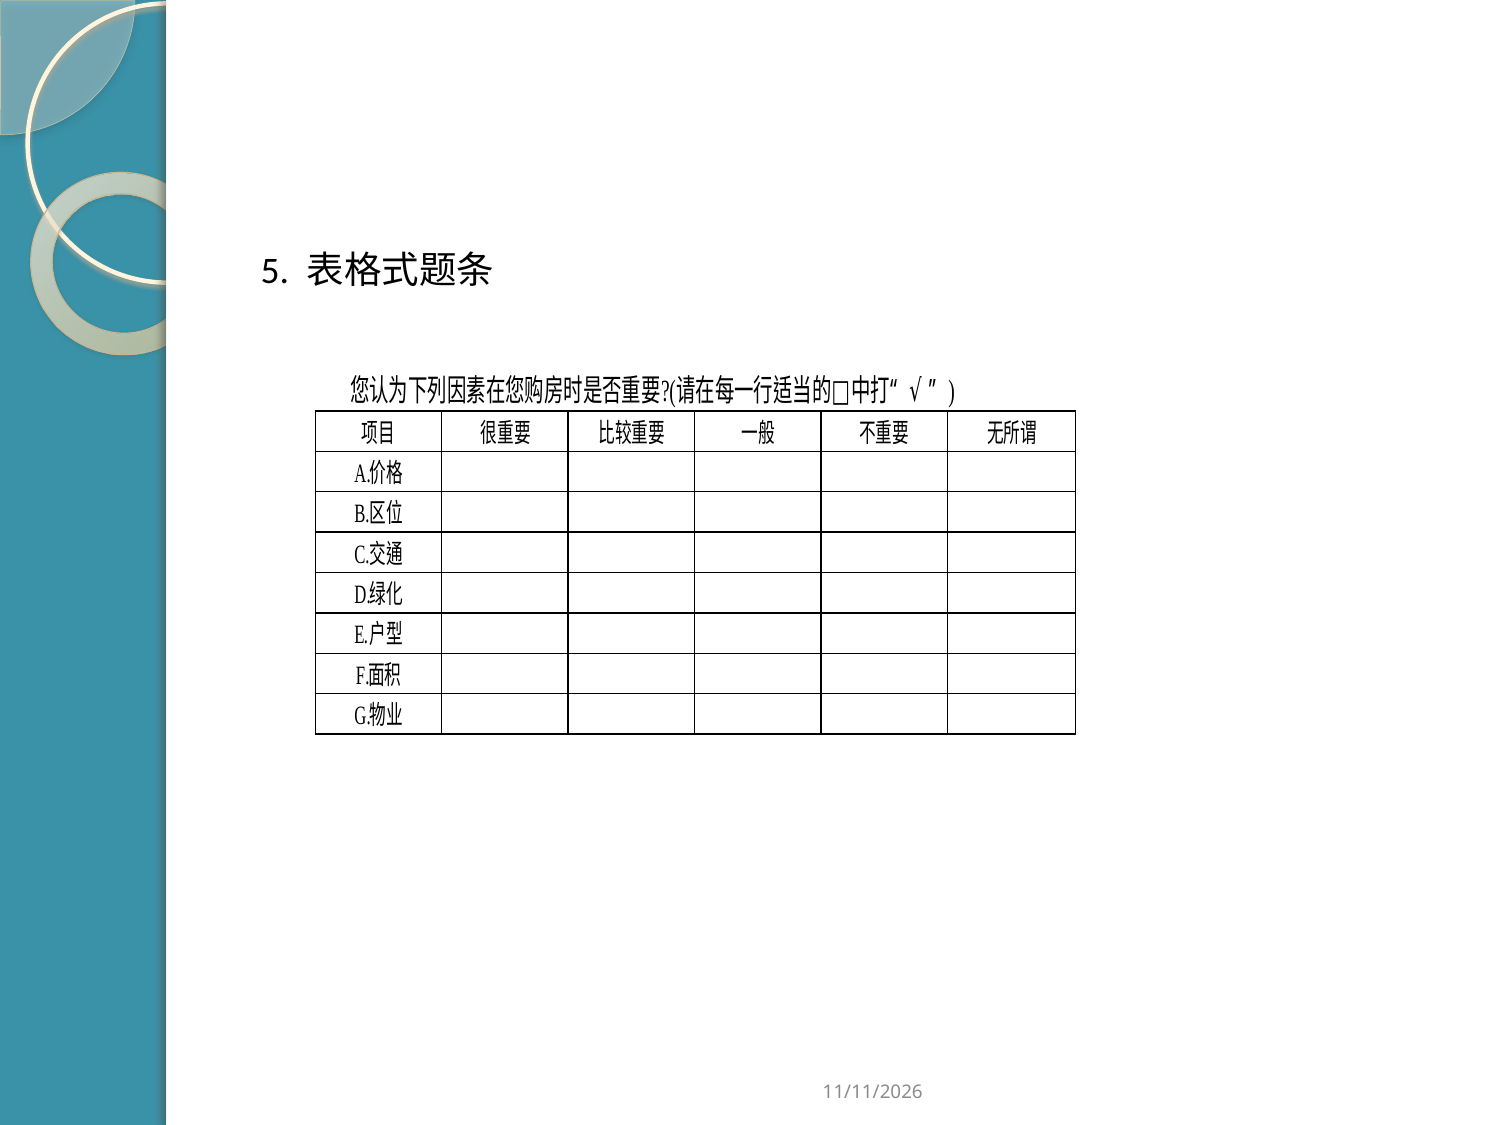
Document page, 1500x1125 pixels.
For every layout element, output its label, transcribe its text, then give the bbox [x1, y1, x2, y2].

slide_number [587, 1034, 938, 1113]
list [311, 363, 1268, 780]
text_box 5. 表格式题条 [245, 238, 632, 299]
